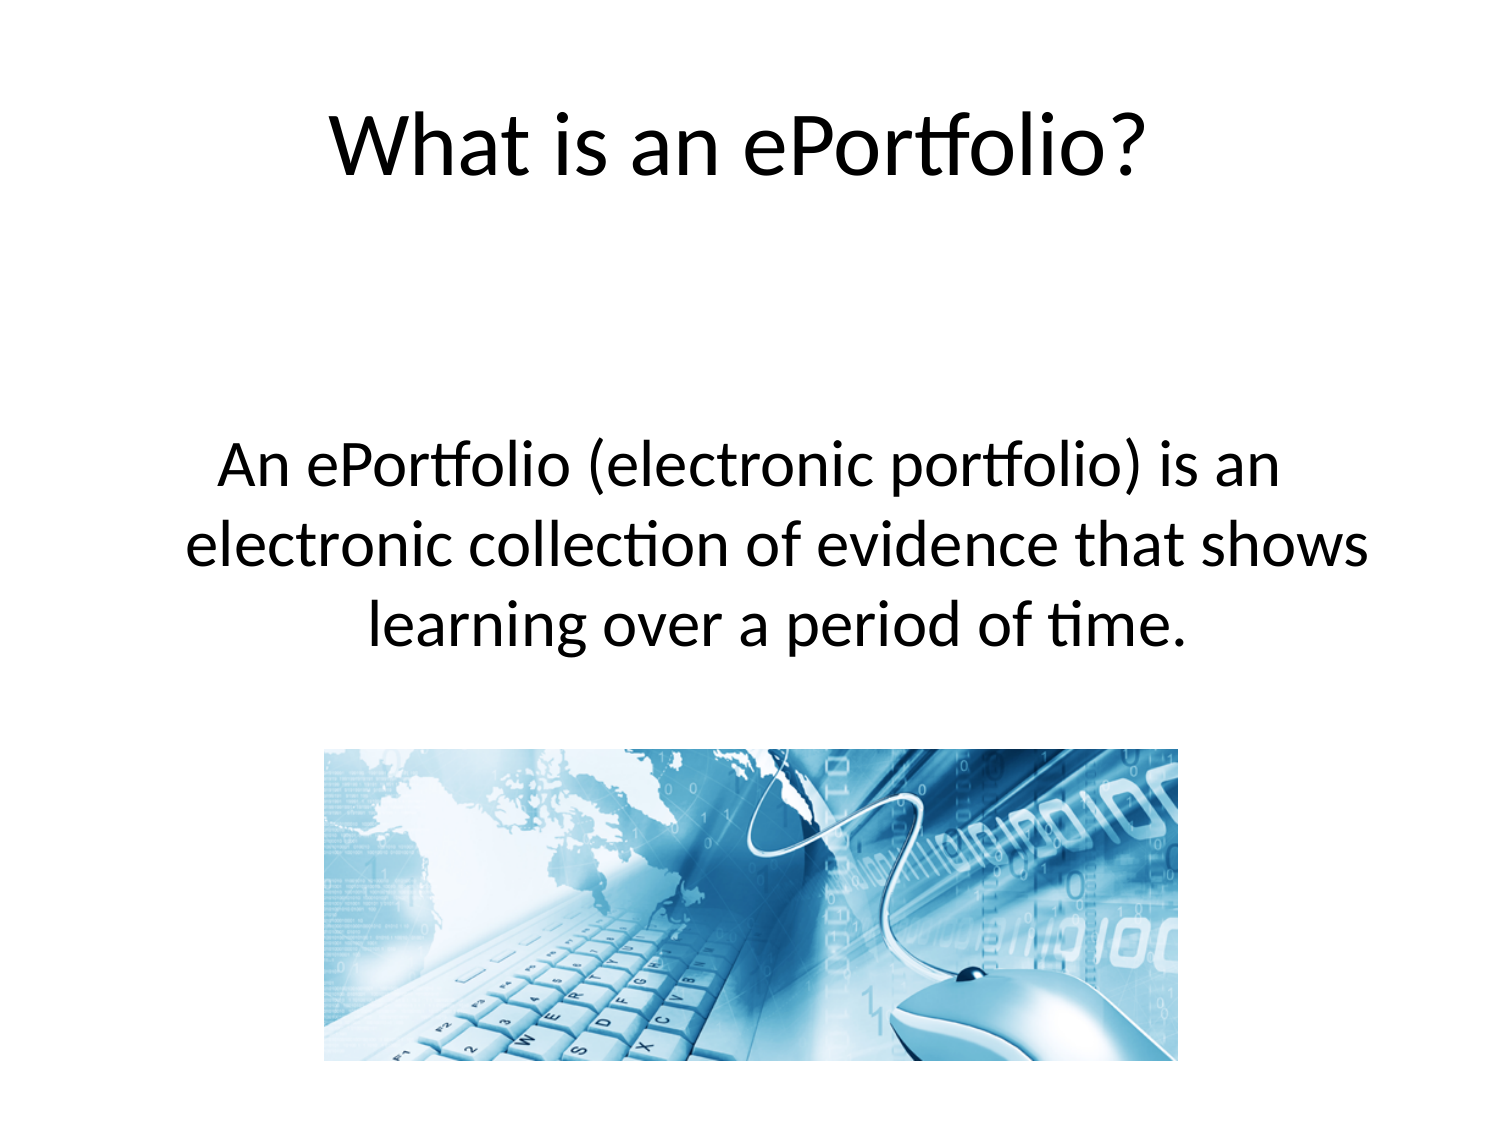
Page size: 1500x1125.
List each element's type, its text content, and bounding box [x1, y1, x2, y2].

picture [324, 749, 1179, 1061]
list An ePortfolio (electronic portfolio) is an electronic collection of evidence that shows learning over a period of time. [75, 412, 1425, 1125]
title What is an ePortfolio? [75, 45, 1425, 233]
